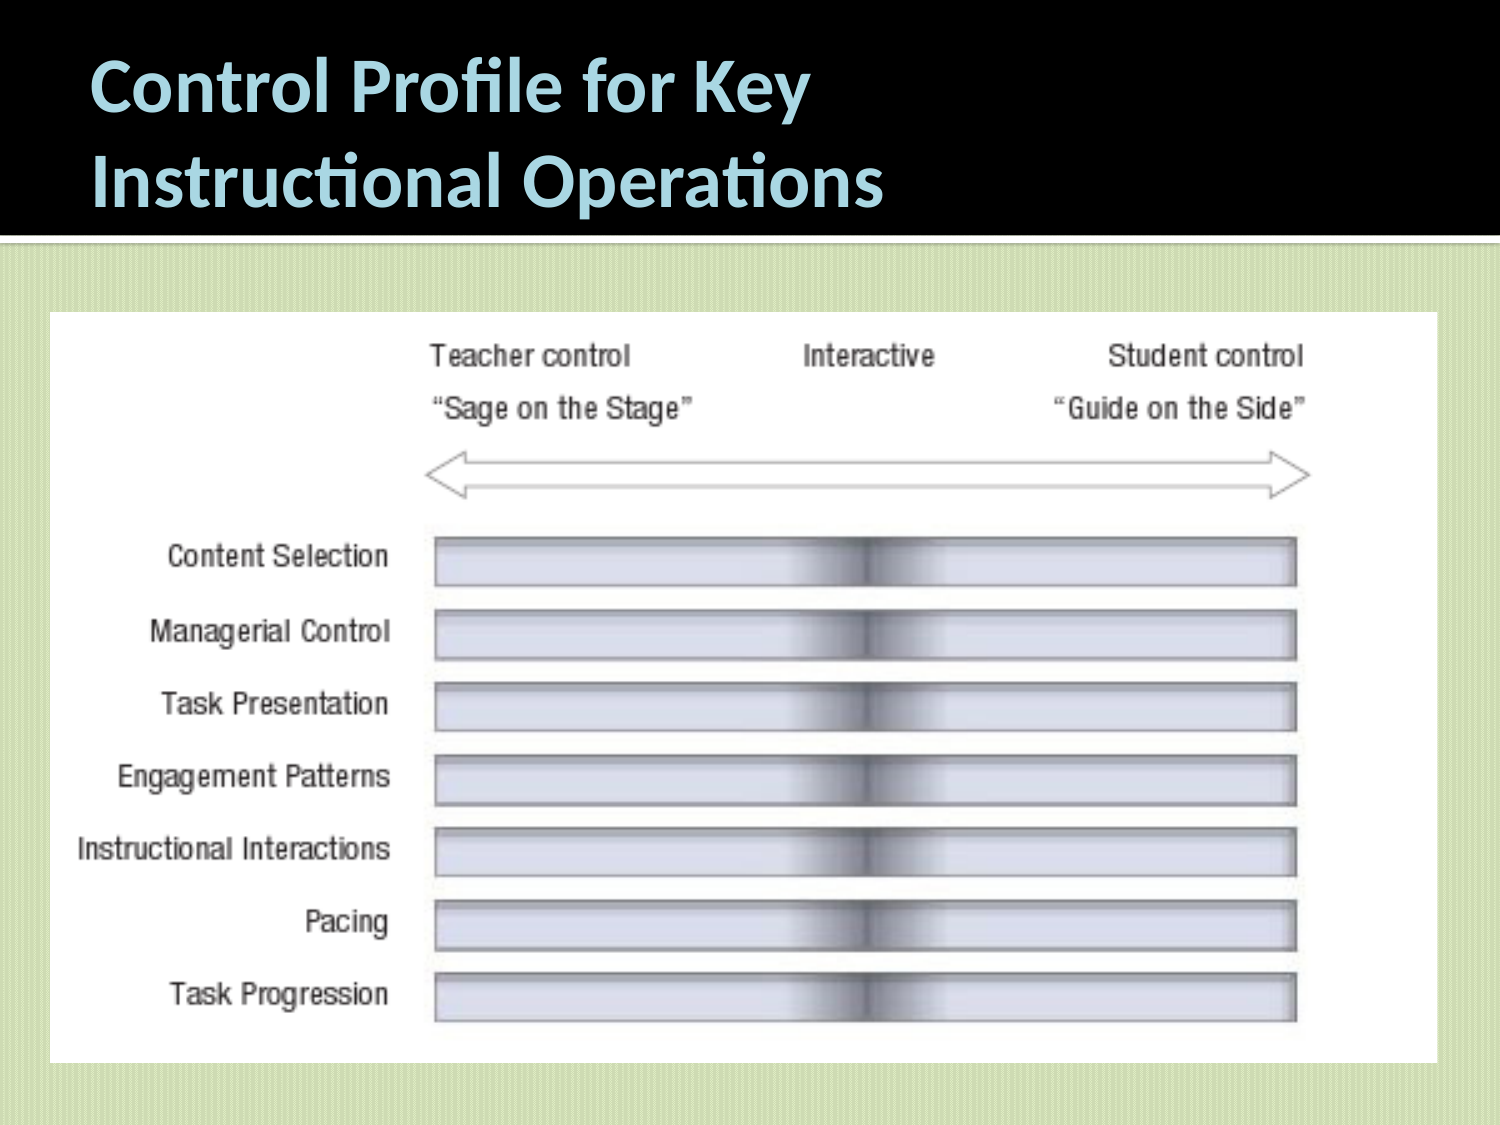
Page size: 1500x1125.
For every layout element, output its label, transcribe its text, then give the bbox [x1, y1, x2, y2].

title Control Profile for Key Instructional Operations [75, 25, 1425, 231]
picture [49, 312, 1438, 1063]
